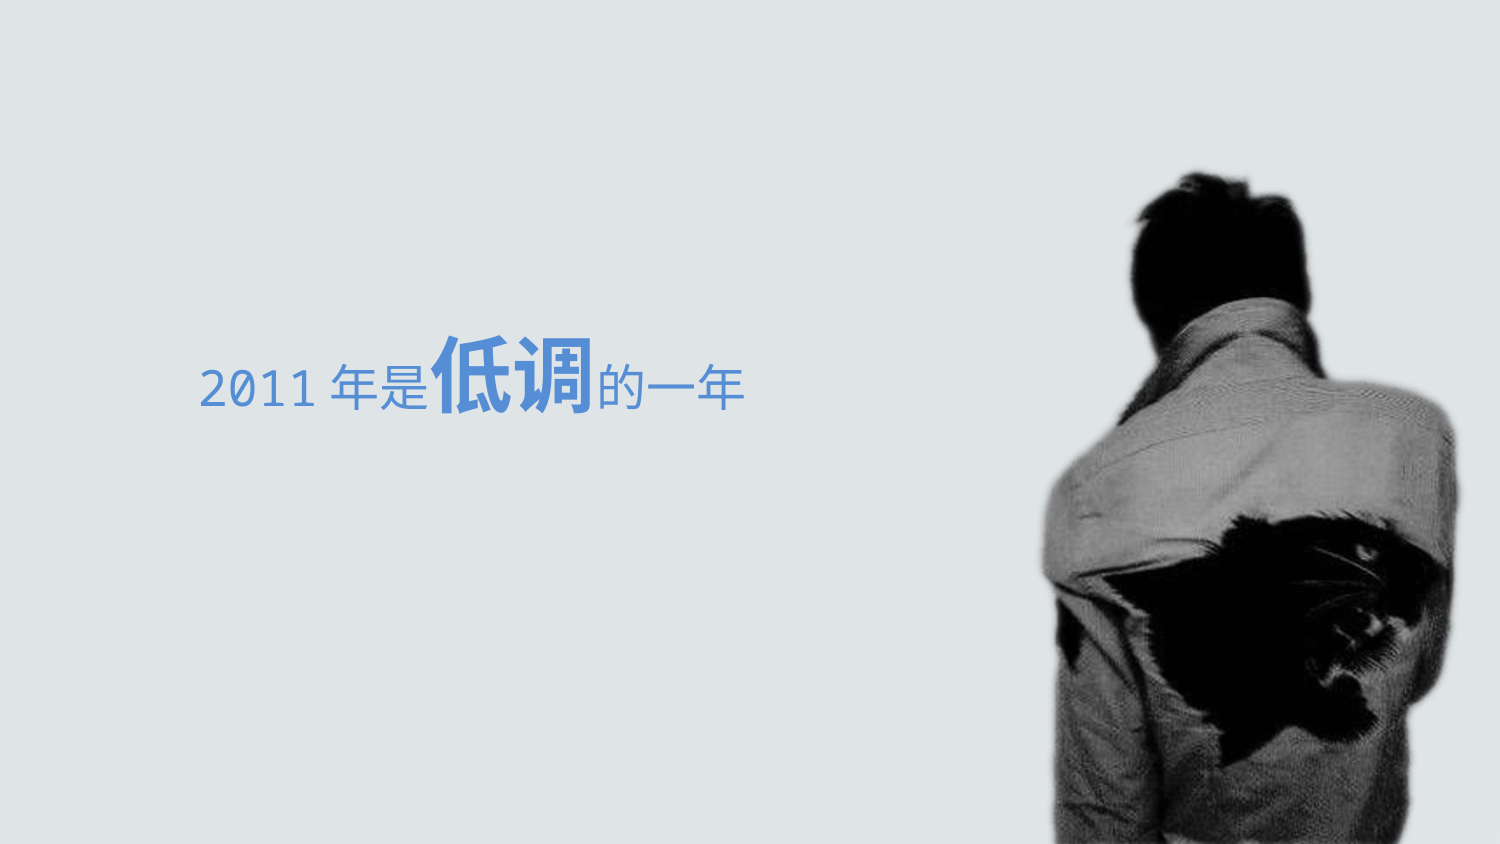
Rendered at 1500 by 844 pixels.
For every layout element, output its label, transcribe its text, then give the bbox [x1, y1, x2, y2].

text_box 2011年是低调的一年 [183, 315, 869, 431]
picture [0, 0, 1500, 844]
